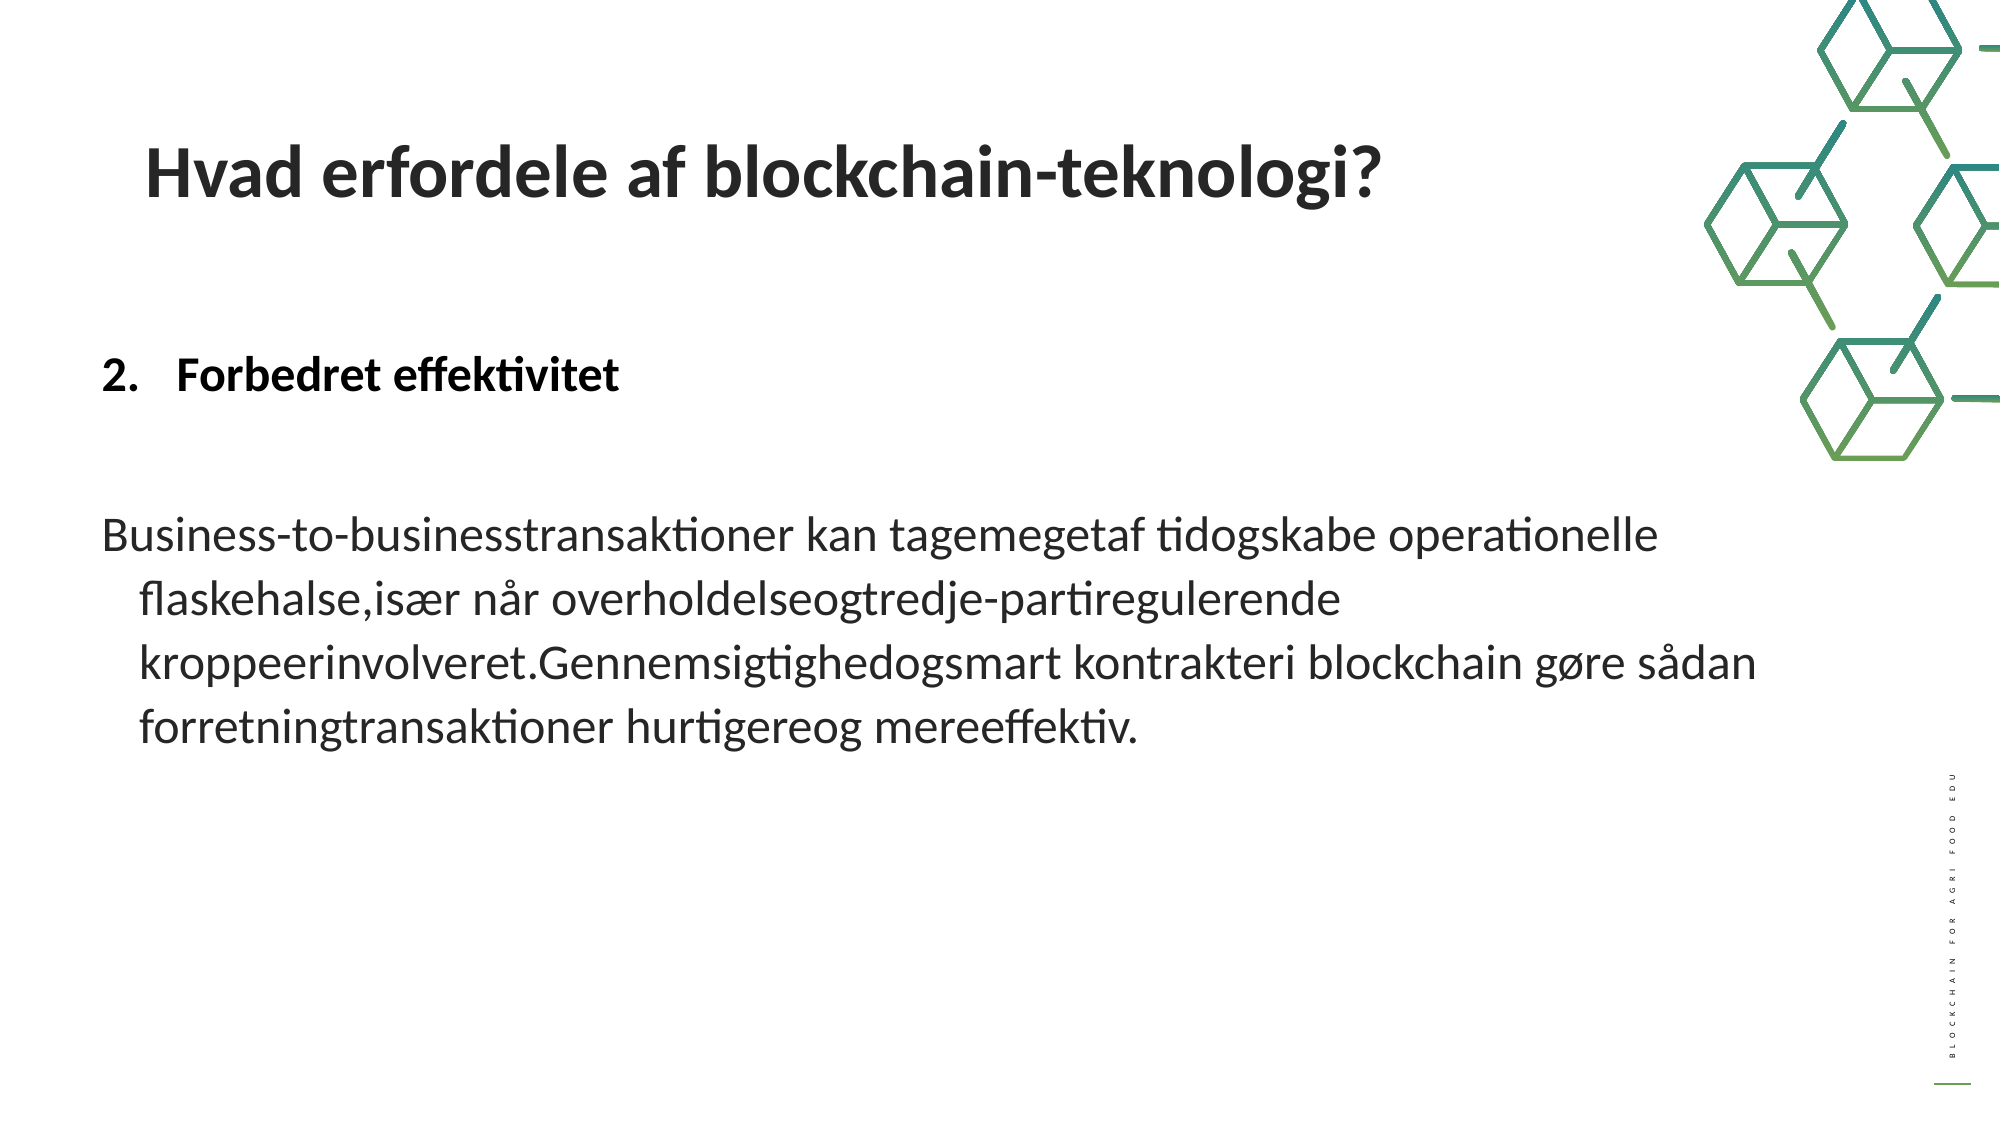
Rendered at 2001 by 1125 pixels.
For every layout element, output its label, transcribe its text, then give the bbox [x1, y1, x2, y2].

list Forbedret effektivitet Business-to-businesstransaktioner kan tagemegetaf tidogskabe operationelle flaskehalse,især når overholdelseogtredje-partiregulerende kroppeerinvolveret.Gennemsigtighedogsmart kontrakteri blockchain gøre sådan forretningtransaktioner hurtigereog mereeffektiv. [86, 329, 1825, 1100]
list Hvad erfordele af blockchain-teknologi? [130, 124, 1704, 337]
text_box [1704, 0, 2000, 461]
